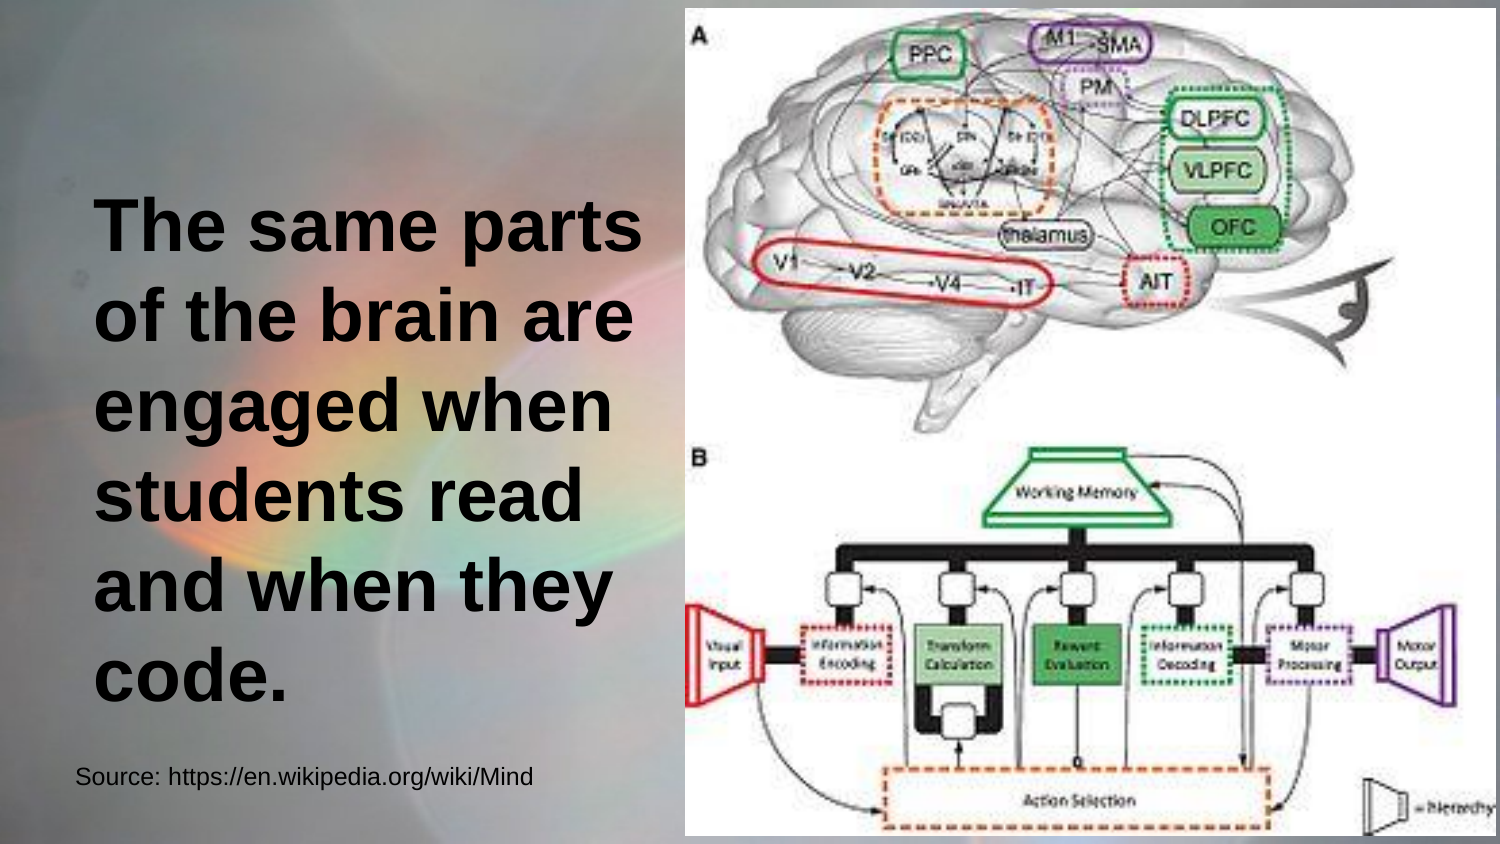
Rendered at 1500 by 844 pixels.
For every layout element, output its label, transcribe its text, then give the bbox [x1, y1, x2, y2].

picture [0, 0, 1500, 844]
list Source: https://en.wikipedia.org/wiki/Mind [60, 745, 689, 844]
title The same parts of the brain are engaged when students read and when they code. [78, 590, 680, 732]
